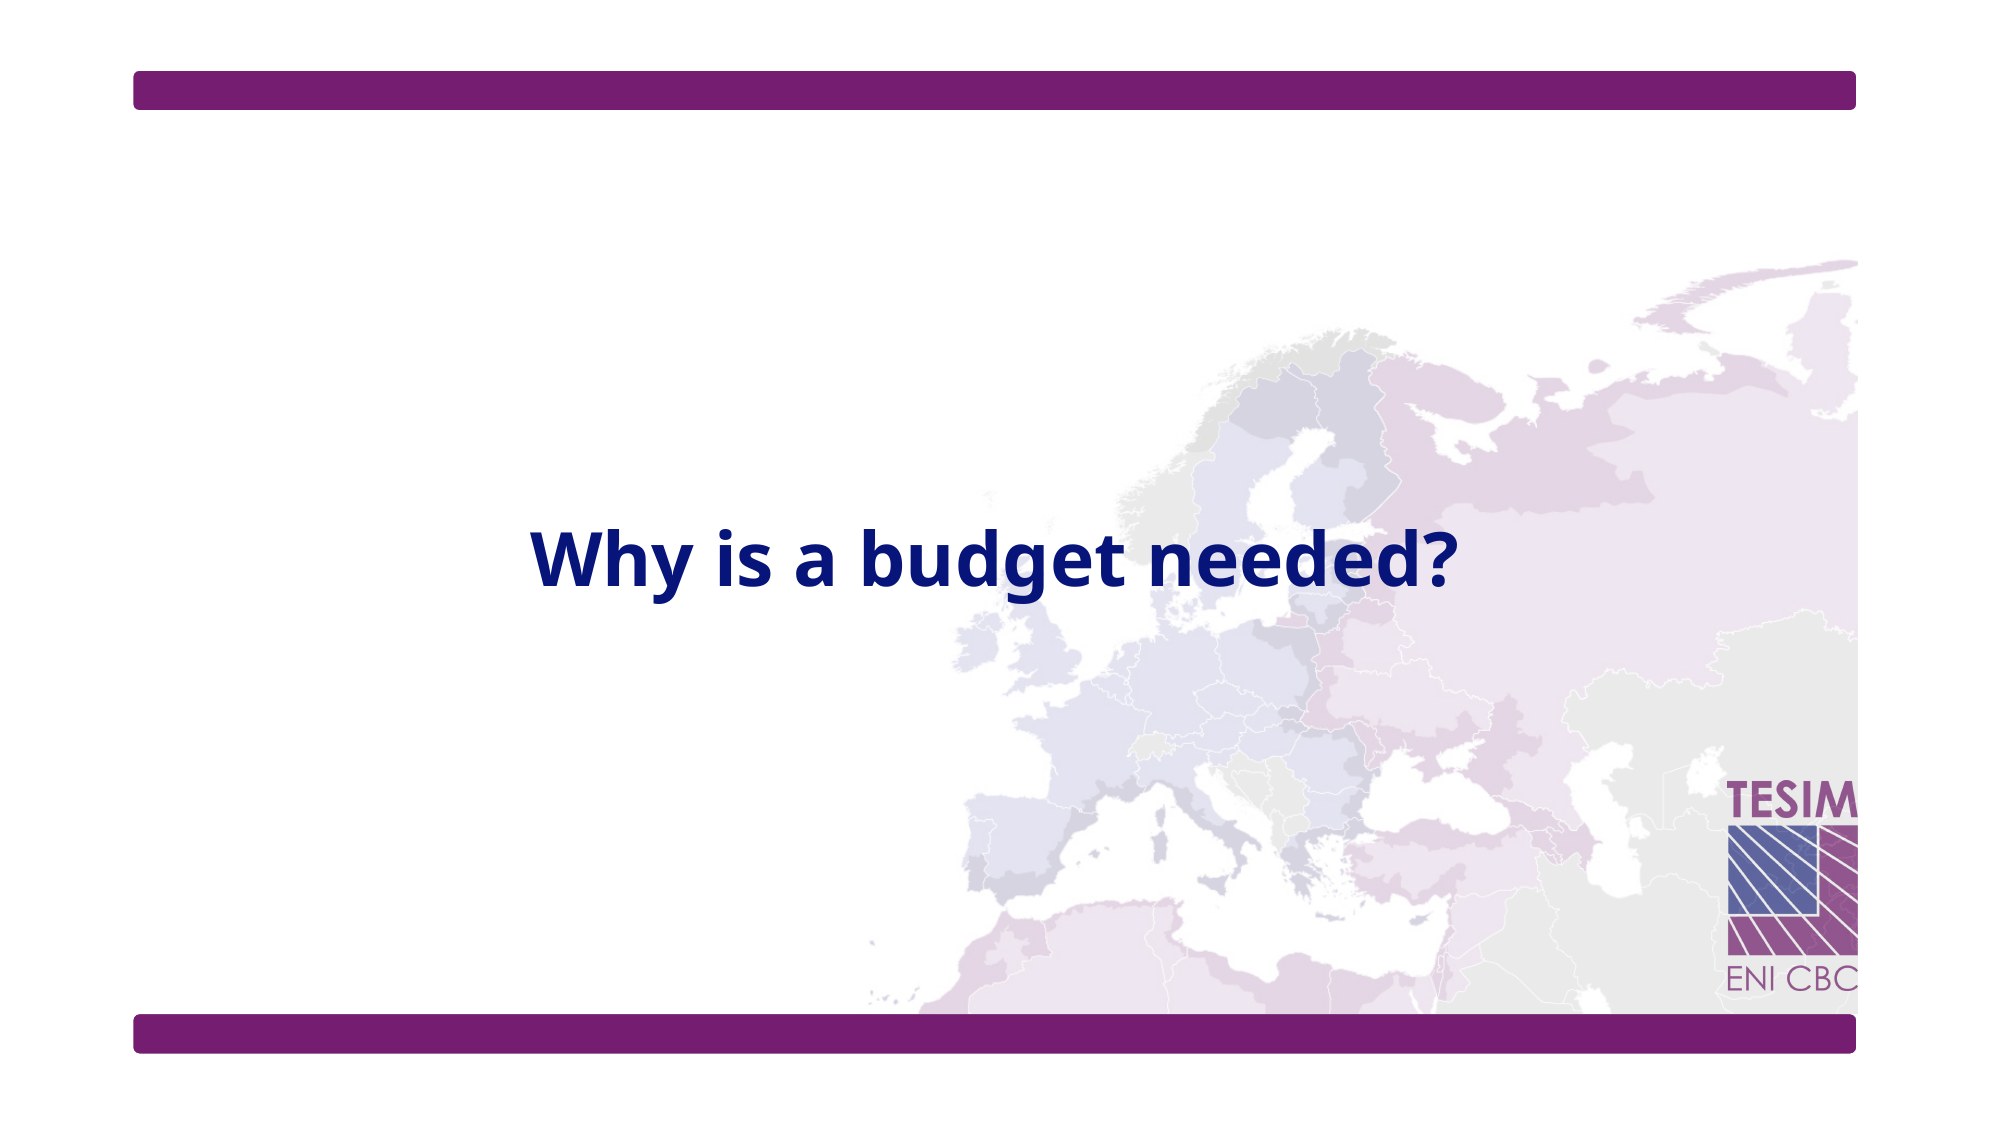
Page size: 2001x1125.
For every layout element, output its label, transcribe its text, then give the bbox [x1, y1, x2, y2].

picture [1727, 780, 1858, 991]
title Why is a budget needed? [244, 366, 1745, 758]
